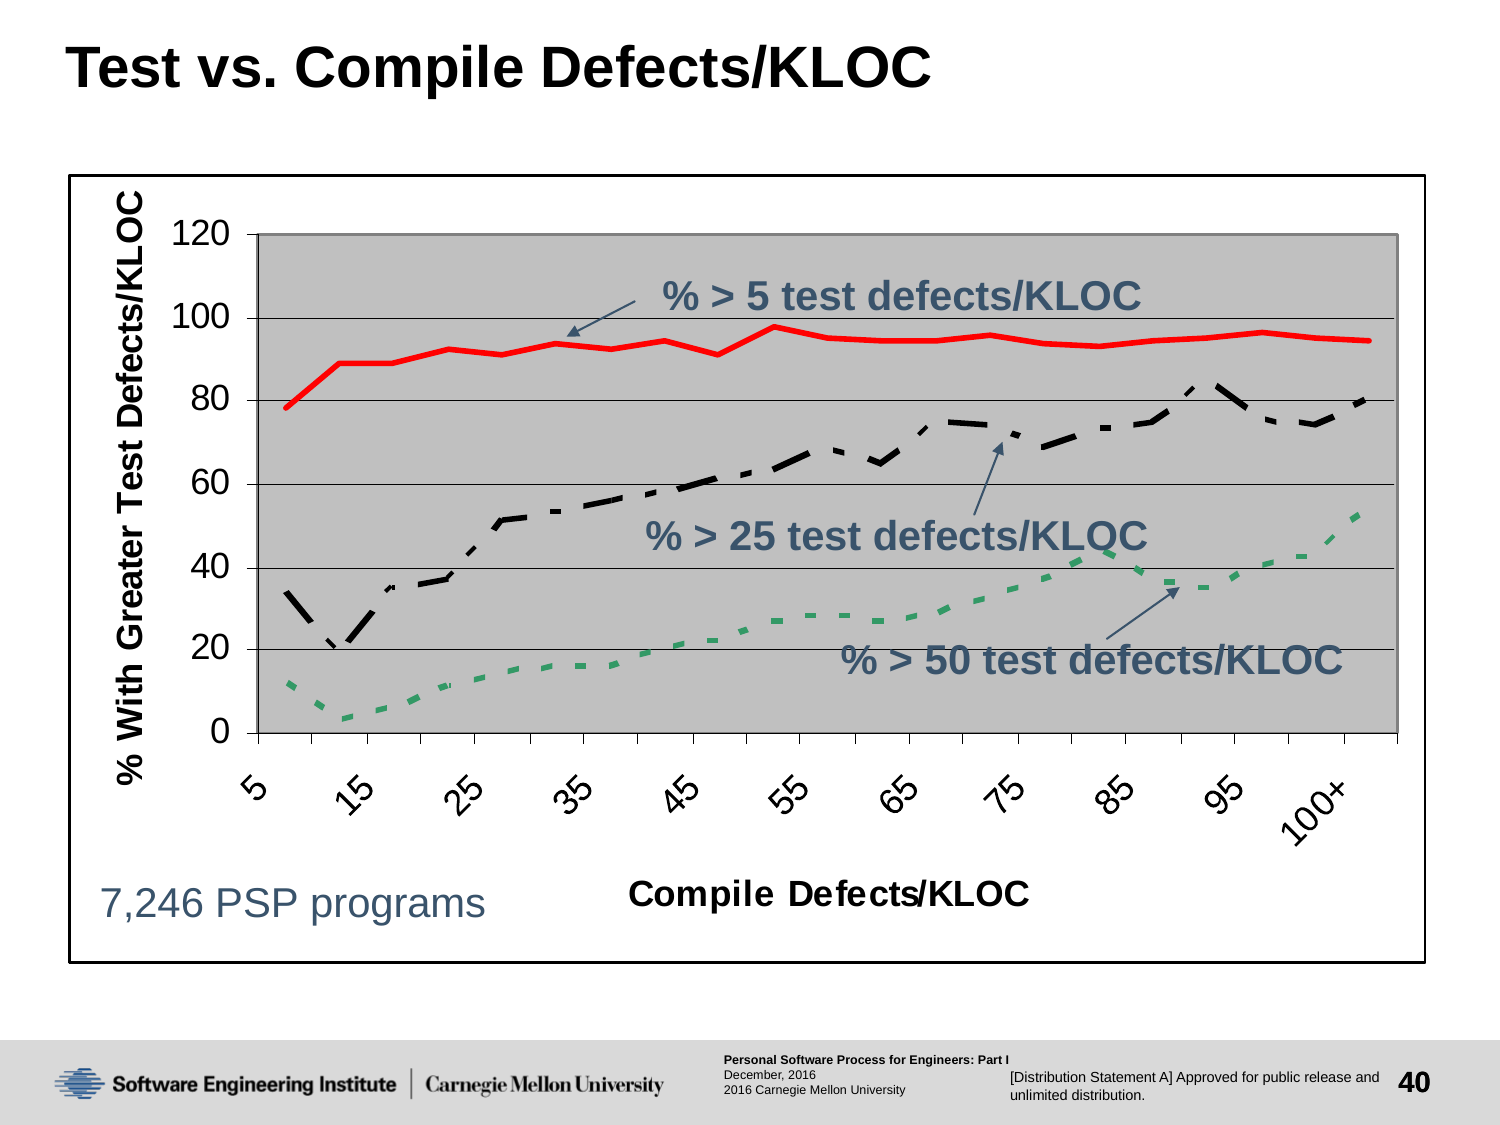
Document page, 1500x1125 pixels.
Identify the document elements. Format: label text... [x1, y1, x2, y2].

picture [55, 161, 1442, 977]
picture [46, 1061, 673, 1104]
title Test vs. Compile Defects/KLOC [65, 37, 1313, 148]
